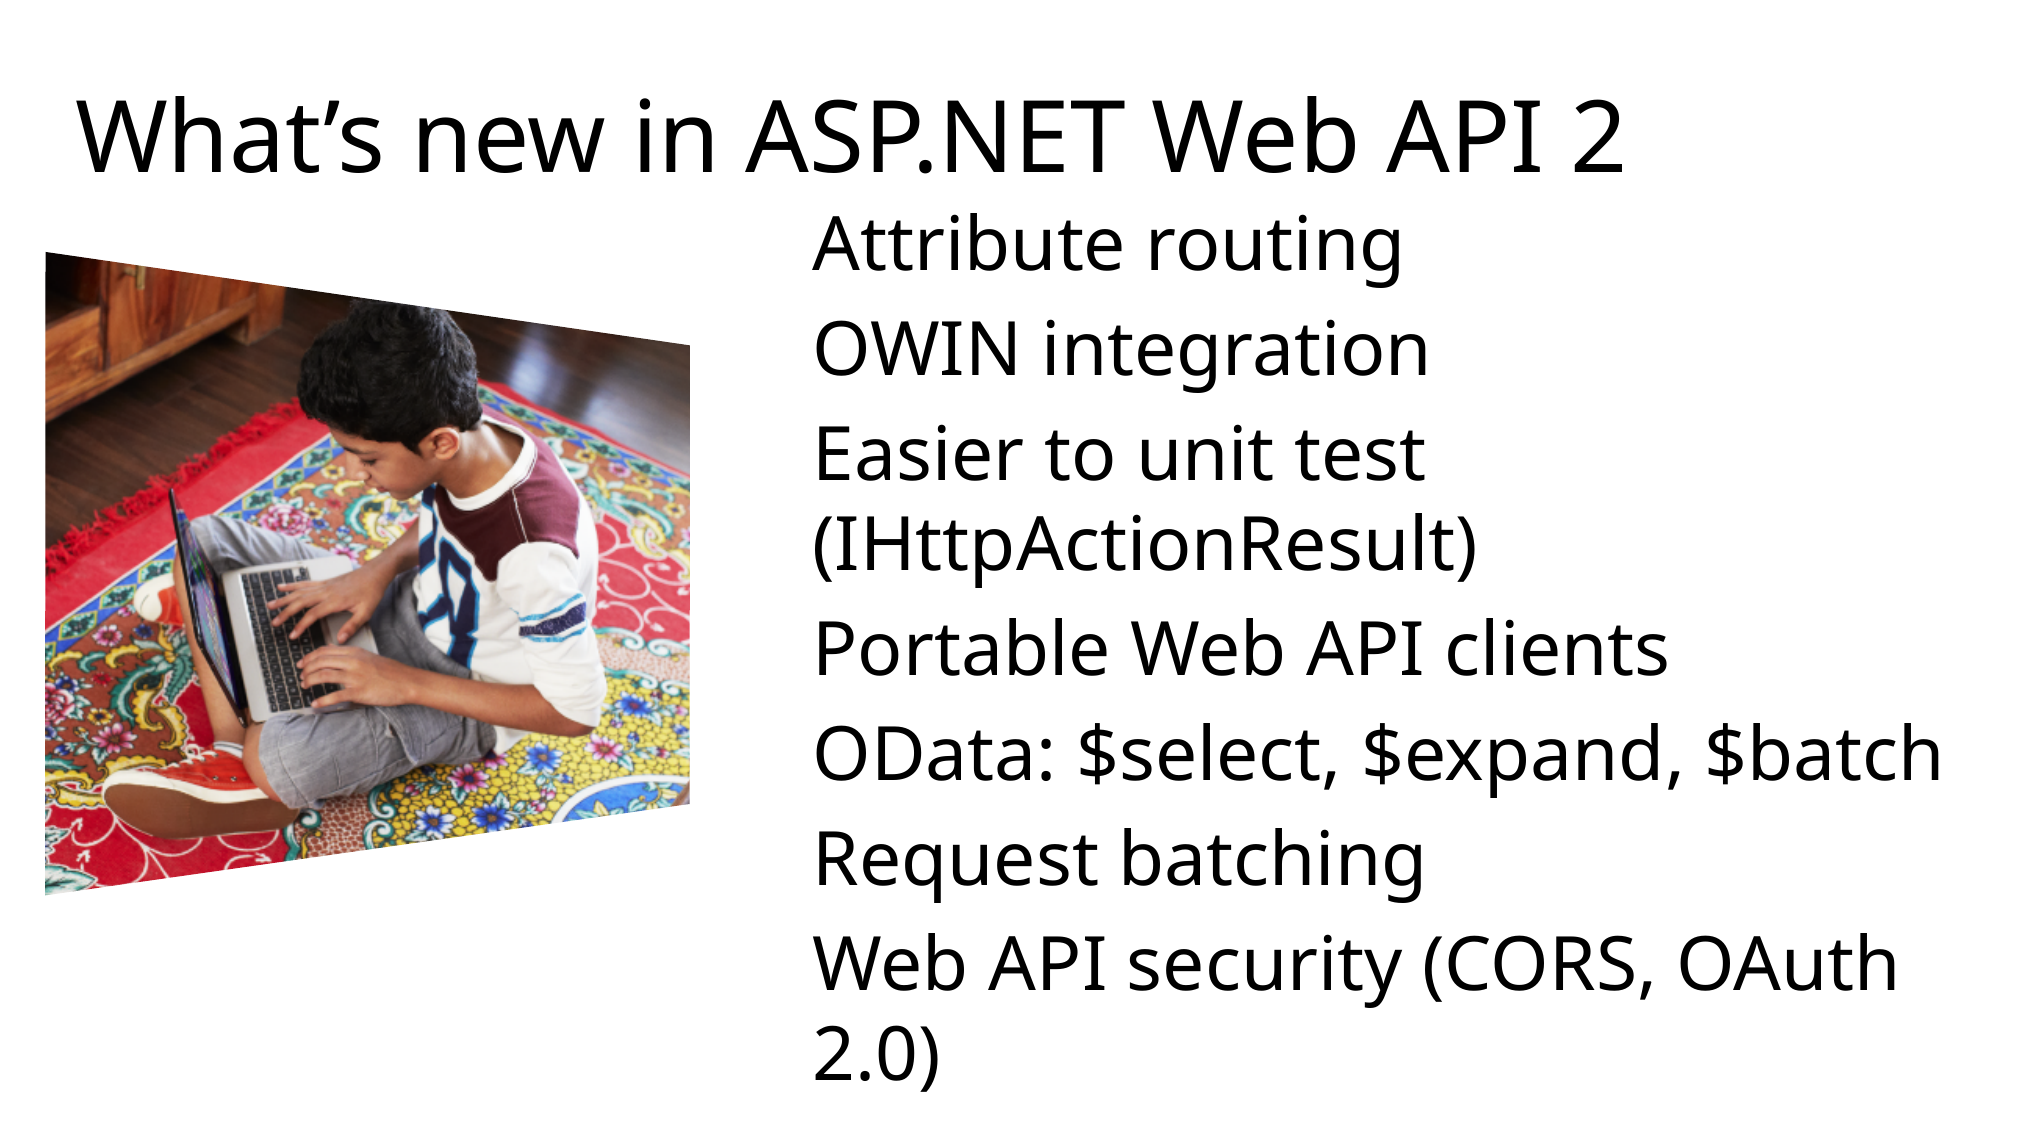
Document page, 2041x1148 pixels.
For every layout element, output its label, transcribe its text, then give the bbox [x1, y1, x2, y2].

title What’s new in ASP.NET Web API 2 [45, 48, 1996, 199]
picture [44, 251, 691, 896]
list Attribute routing OWIN integration Easier to unit test (IHttpActionResult) Portable Web API clients OData: $select, $expand, $batch Request batching Web API security (CORS, OAuth 2.0) [782, 570, 1996, 721]
